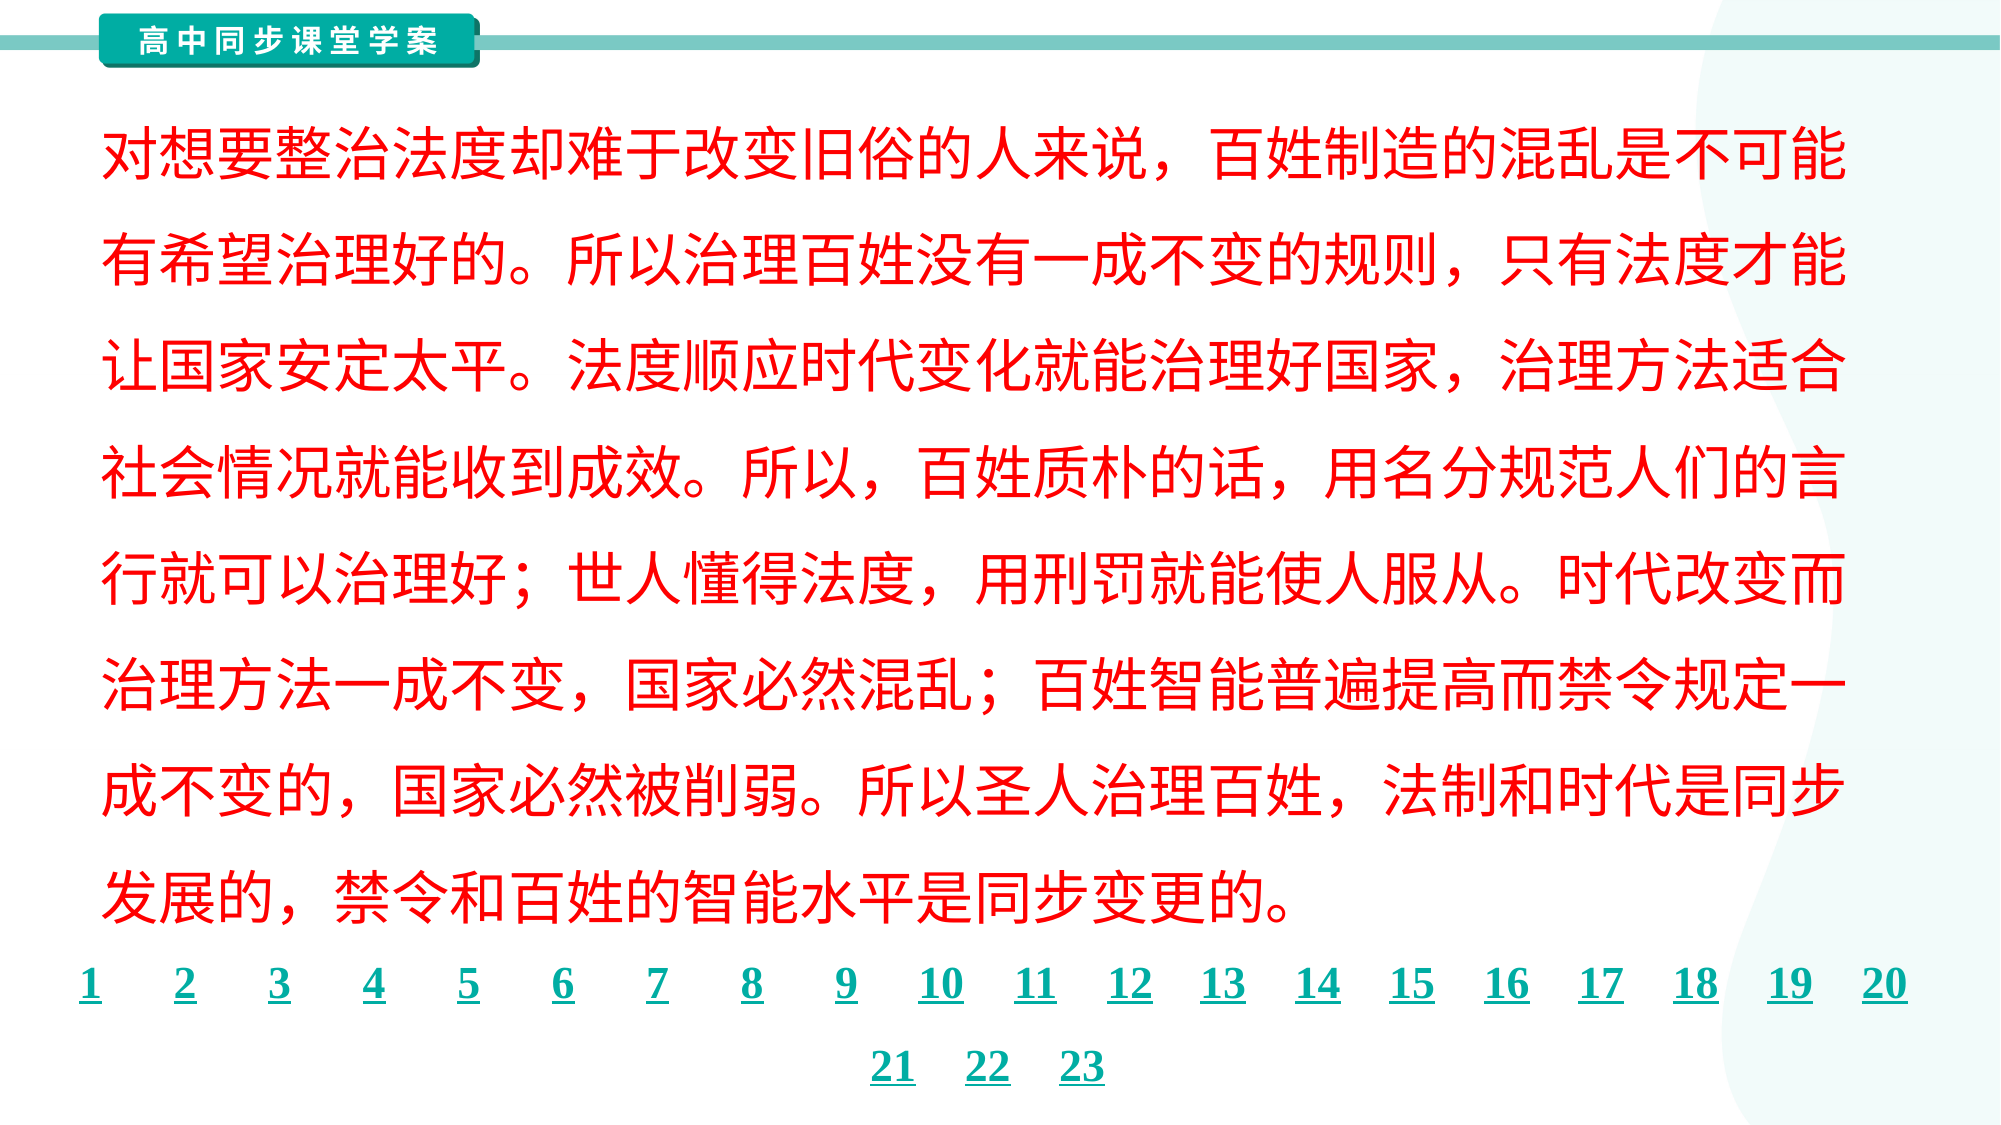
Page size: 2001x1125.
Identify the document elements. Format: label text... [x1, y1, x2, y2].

text_box 对想要整治法度却难于改变旧俗的人来说，百姓制造的混乱是不可能 有希望治理好的。所以治理百姓没有一成不变的规则，只有法度才能 让国家安定太平。法度顺应时代变化就能治理好国家，治理方法适合 社会情况就能收到成效。所以，百姓质朴的话，用名分规范人们的言 行就可以治理好；世人懂得法度，用刑罚就能使人服从。时代改变而 治理方法一成不变，国家必然混乱；百姓智能普遍提高而禁令规定一 成不变的，国家必然被削弱。所以圣人治理百姓，法制和时代是同步 发展的，禁令和百姓的智能水平是同步变更的。 [100, 76, 1899, 931]
picture [0, 0, 2000, 1125]
